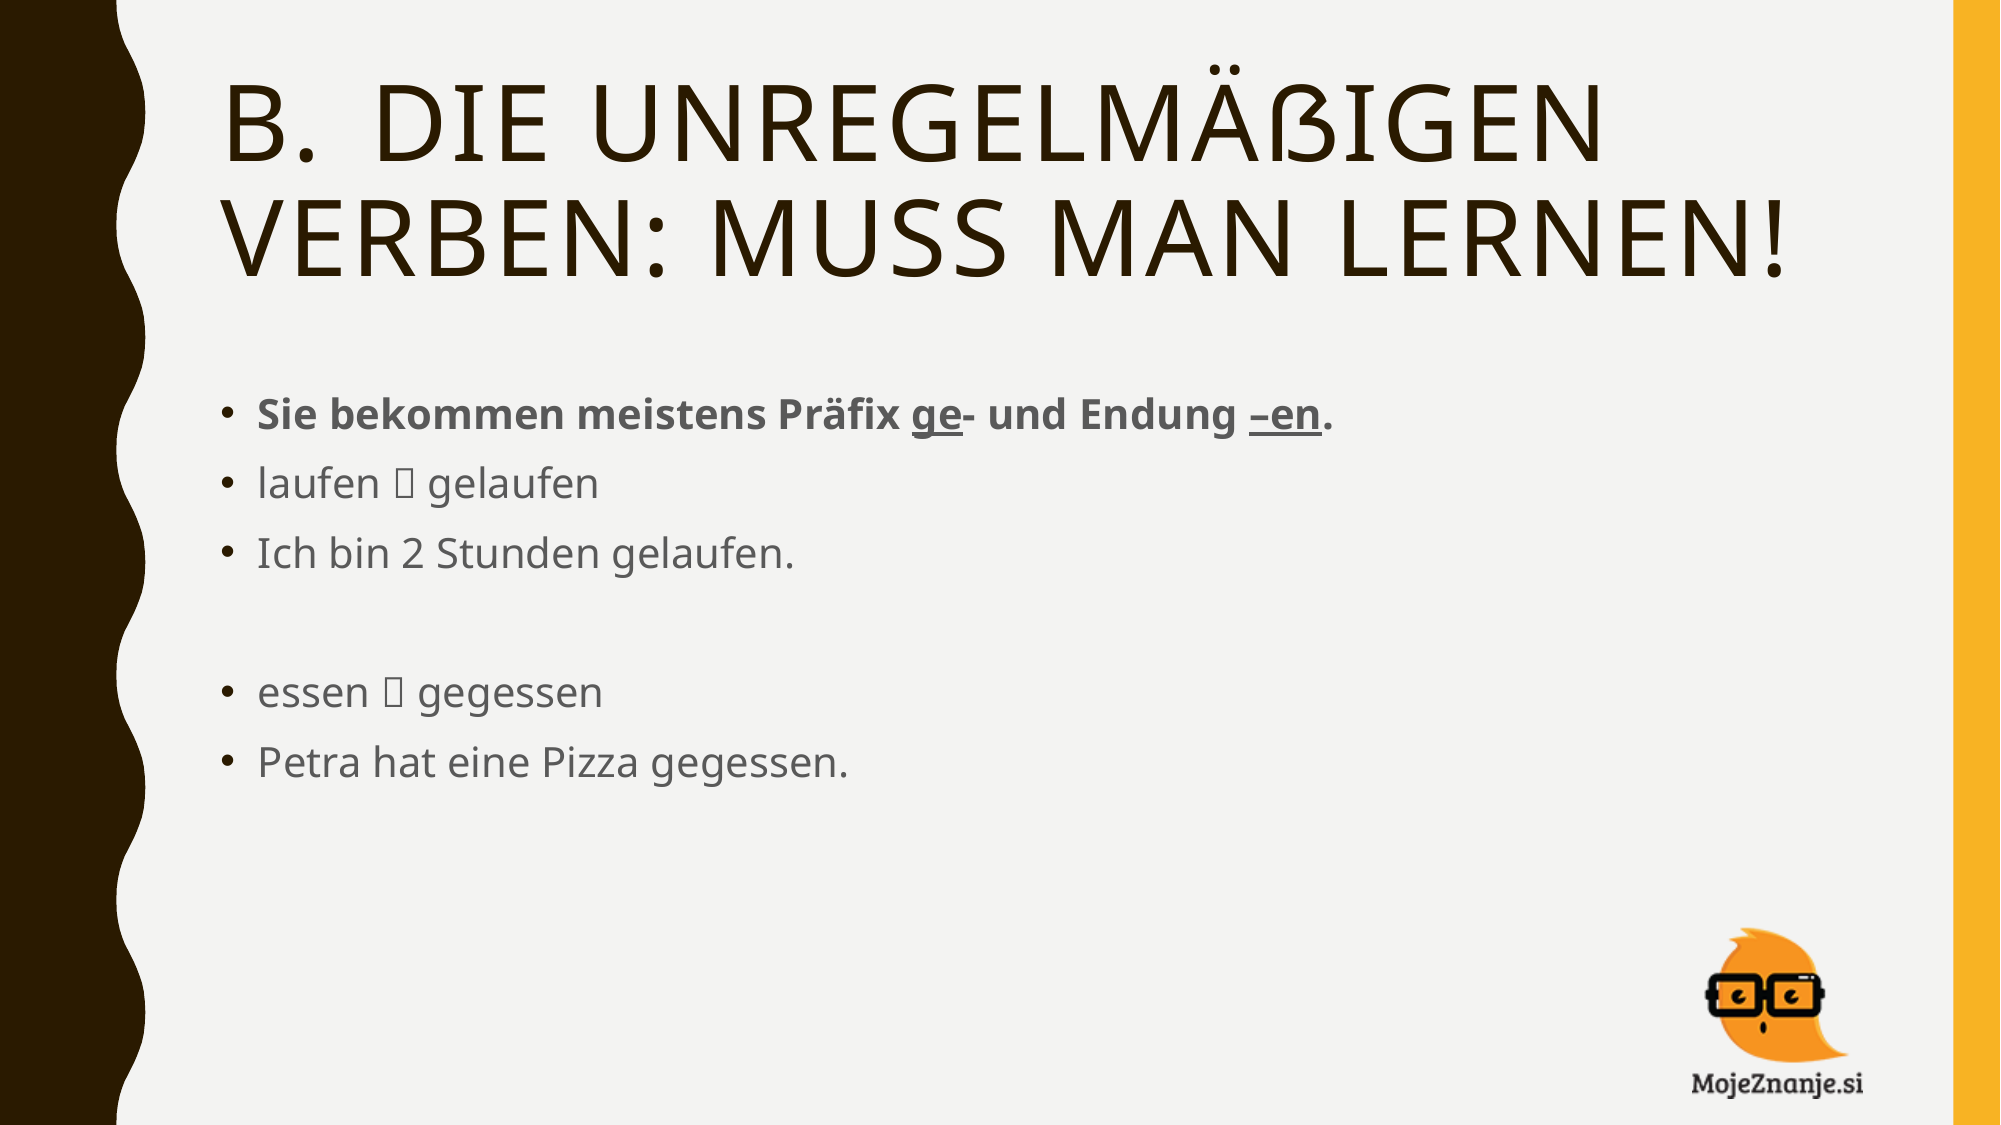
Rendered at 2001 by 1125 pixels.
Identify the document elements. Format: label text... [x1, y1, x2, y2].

picture [1692, 965, 1863, 1099]
title b. Die unregelmäßigen Verben: Muss man lernen! [205, 62, 1875, 308]
list Sie bekommen meistens Präfix ge- und Endung –en. laufen  gelaufen Ich bin 2 Stunden gelaufen. essen  gegessen Petra hat eine Pizza gegessen. [205, 375, 1875, 965]
